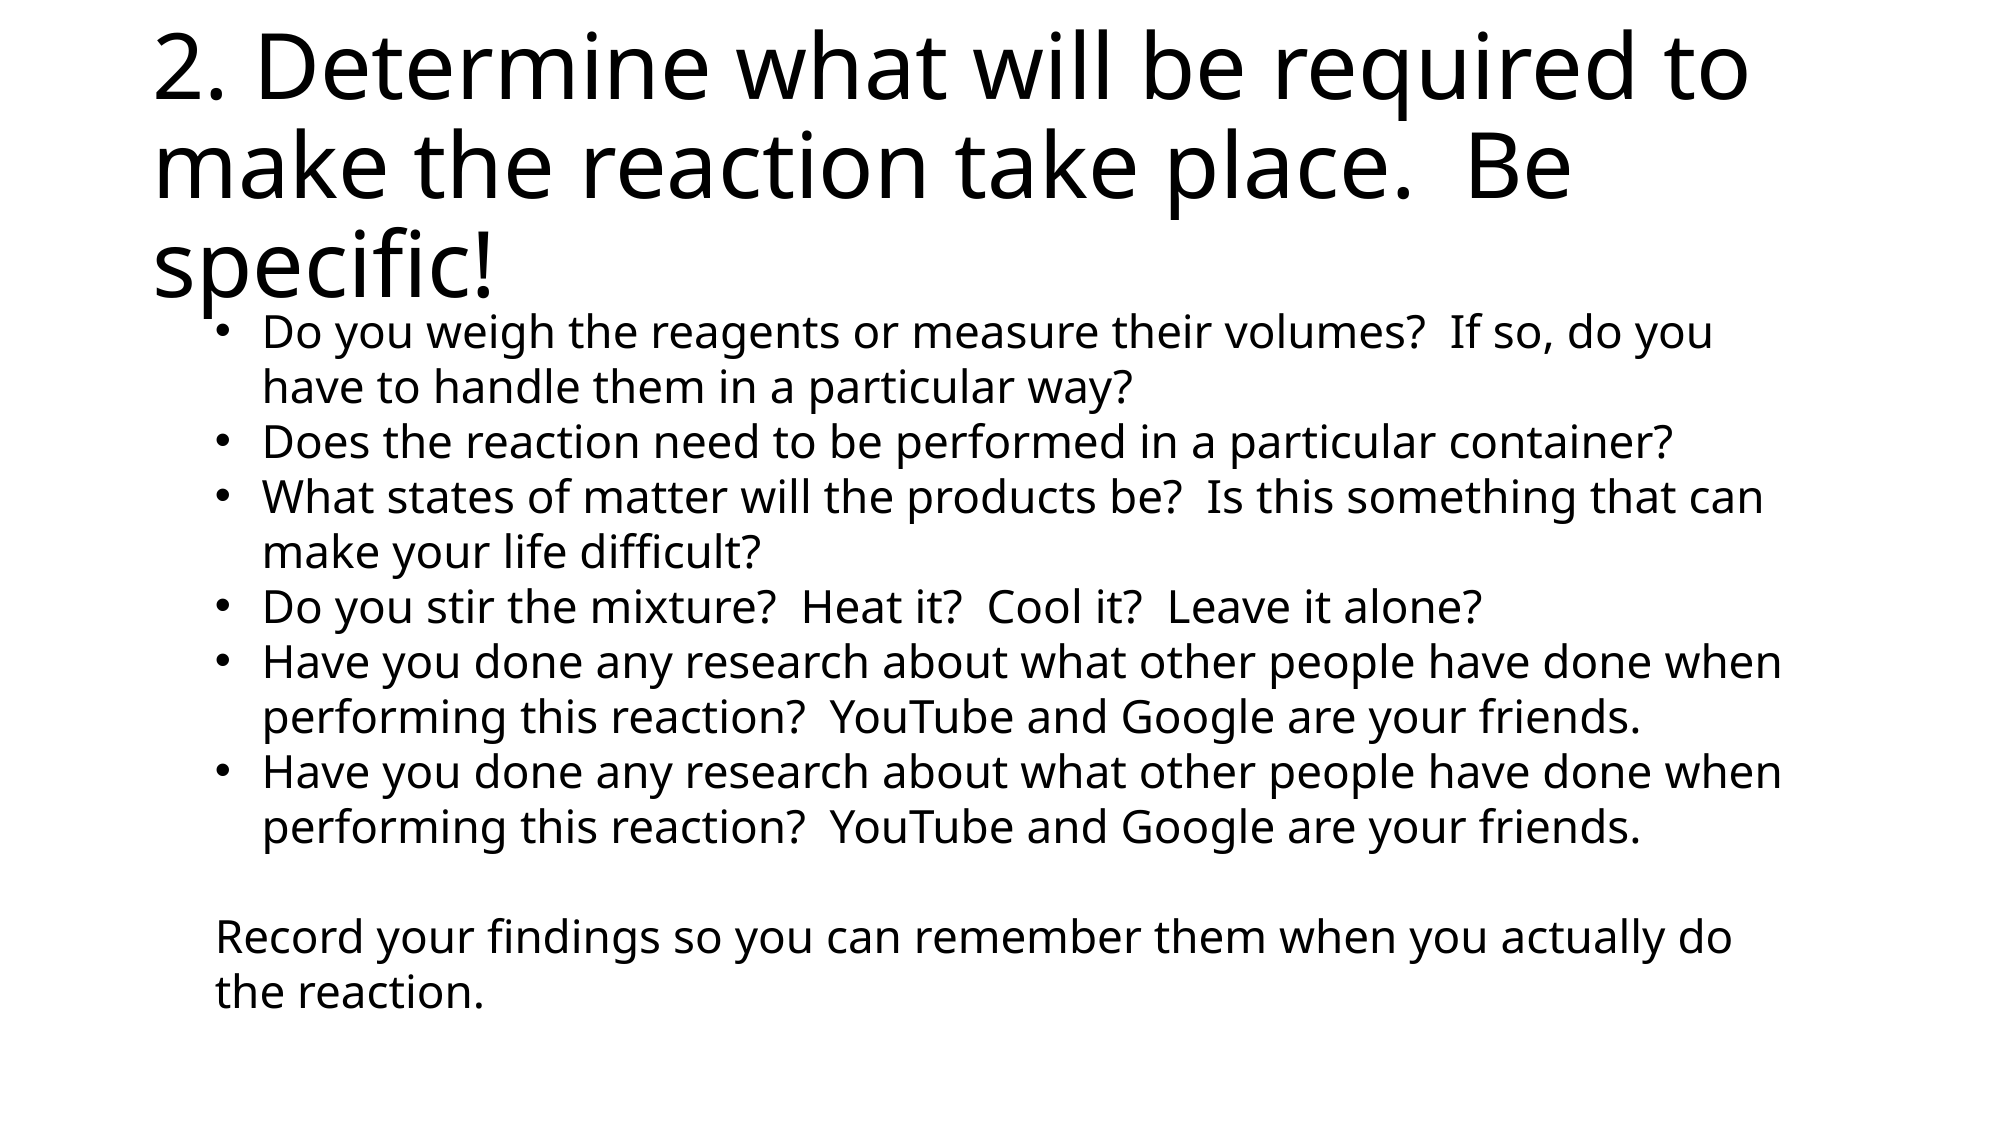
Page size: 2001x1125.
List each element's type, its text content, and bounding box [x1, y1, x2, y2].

title 2. Determine what will be required to make the reaction take place. Be specific! [137, 59, 1863, 278]
text_box Do you weigh the reagents or measure their volumes? If so, do you have to handle them in a particular way? Does the reaction need to be performed in a particular container? What states of matter will the products be? Is this something that can make your life difficult? Do you stir the mixture? Heat it? Cool it? Leave it alone? Have you done any research about what other people have done when performing this reaction? YouTube and Google are your friends. Have you done any research about what other people have done when performing this reaction? YouTube and Google are your friends. Record your findings so you can remember them when you actually do the reaction. [200, 295, 1800, 1025]
